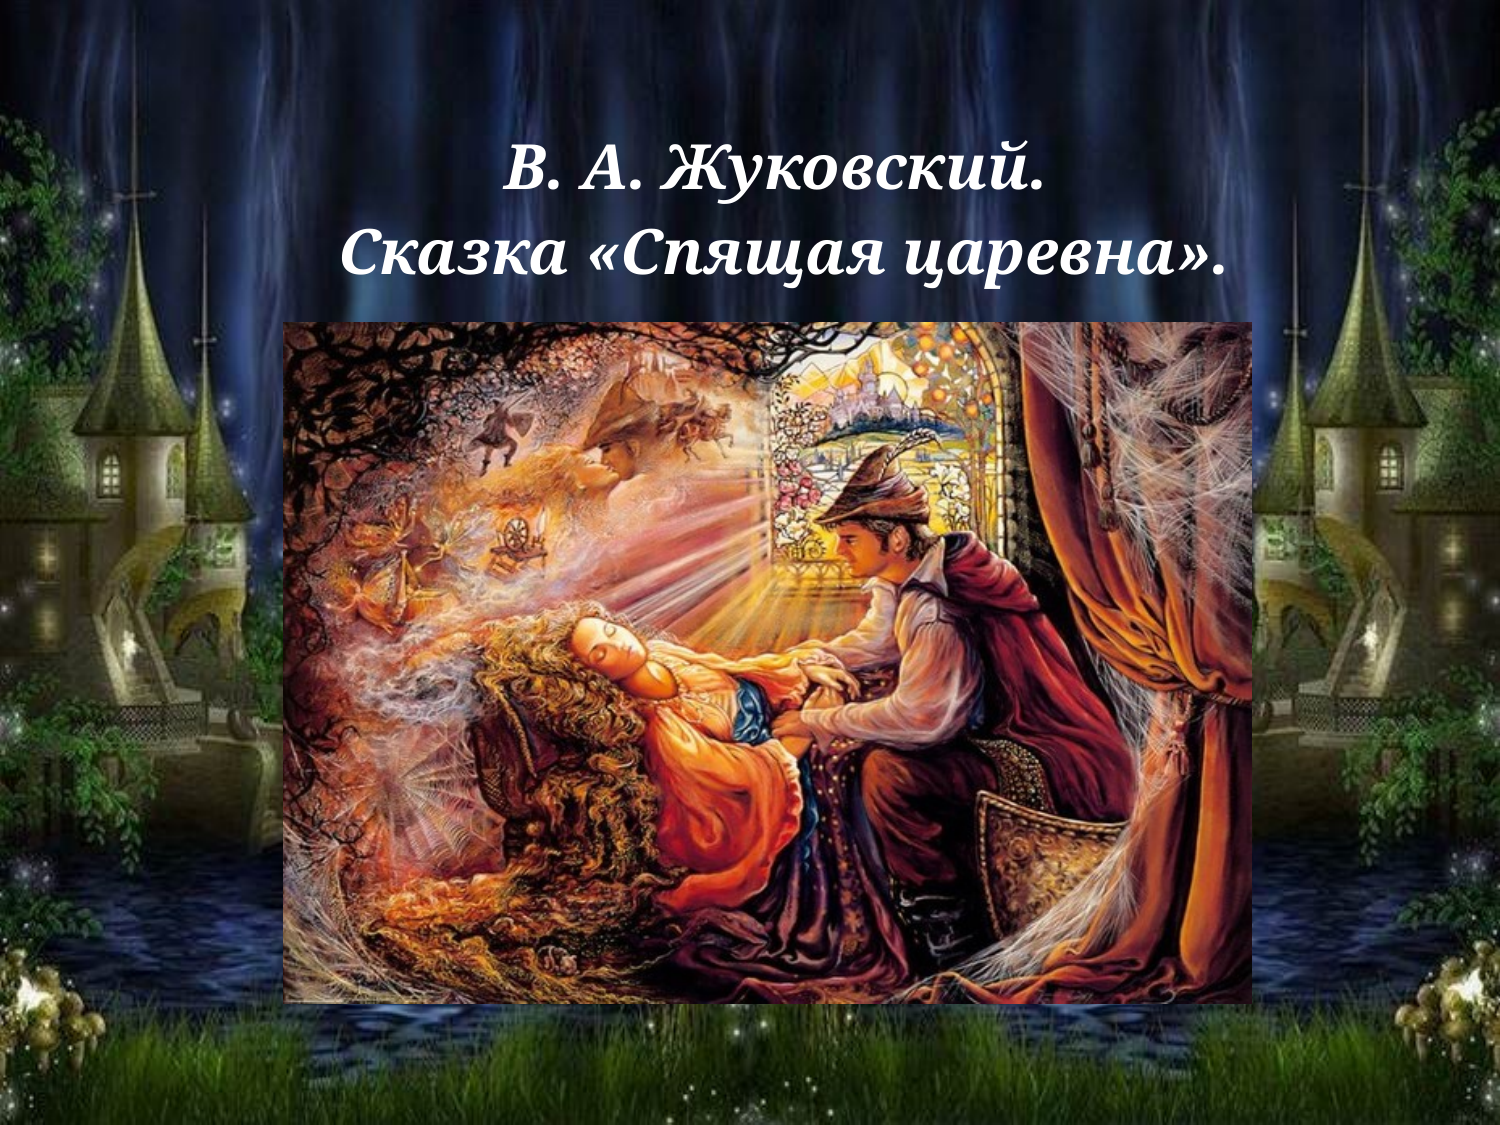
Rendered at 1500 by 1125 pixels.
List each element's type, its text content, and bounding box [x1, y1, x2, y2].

text_box В. А. Жуковский. Сказка «Спящая царевна». [147, 113, 1423, 303]
picture [0, 0, 1500, 1125]
